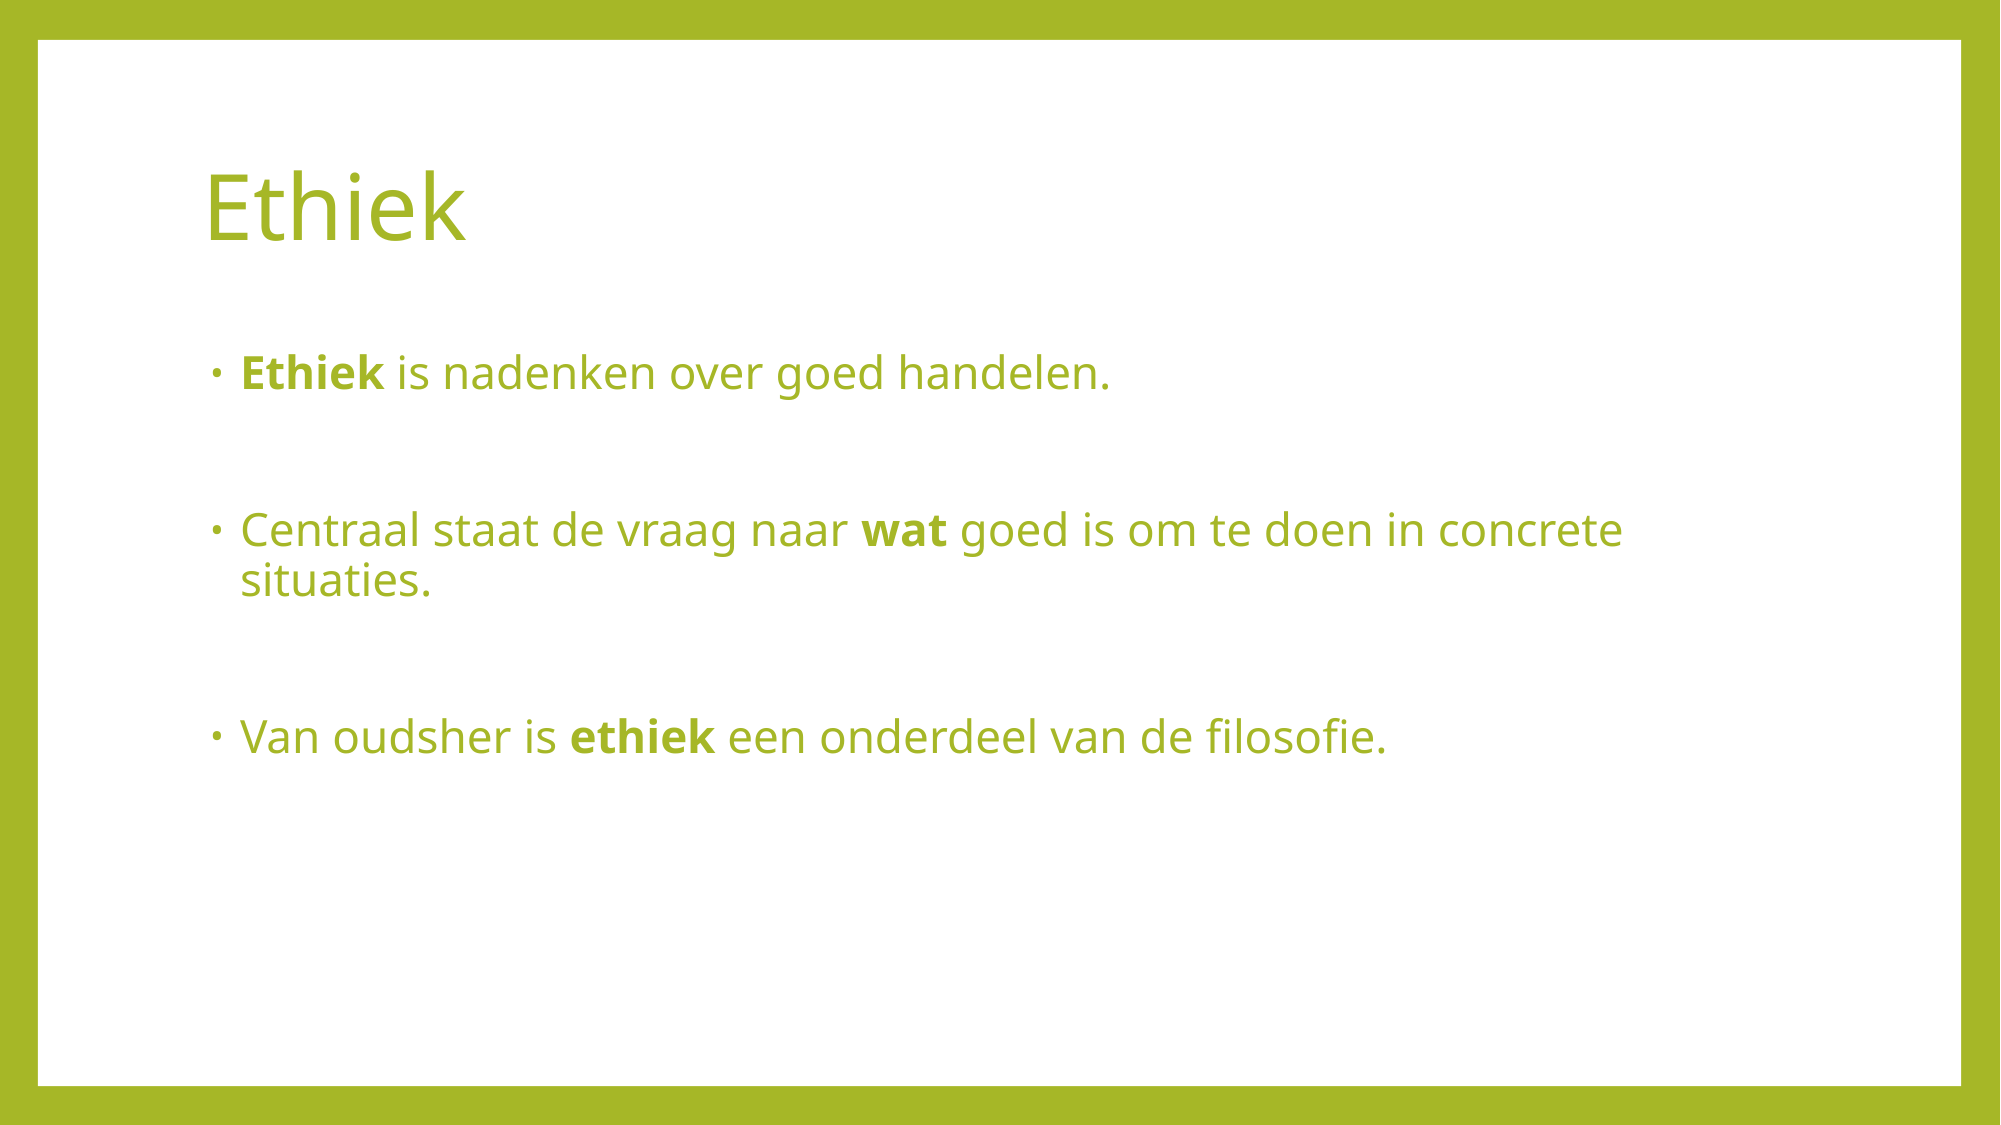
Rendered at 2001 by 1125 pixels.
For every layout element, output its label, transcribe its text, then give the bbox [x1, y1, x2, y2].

list Ethiek is nadenken over goed handelen. Centraal staat de vraag naar wat goed is om te doen in concrete situaties. Van oudsher is ethiek een onderdeel van de filosofie. [187, 342, 1808, 1005]
title Ethiek [187, 99, 1808, 323]
